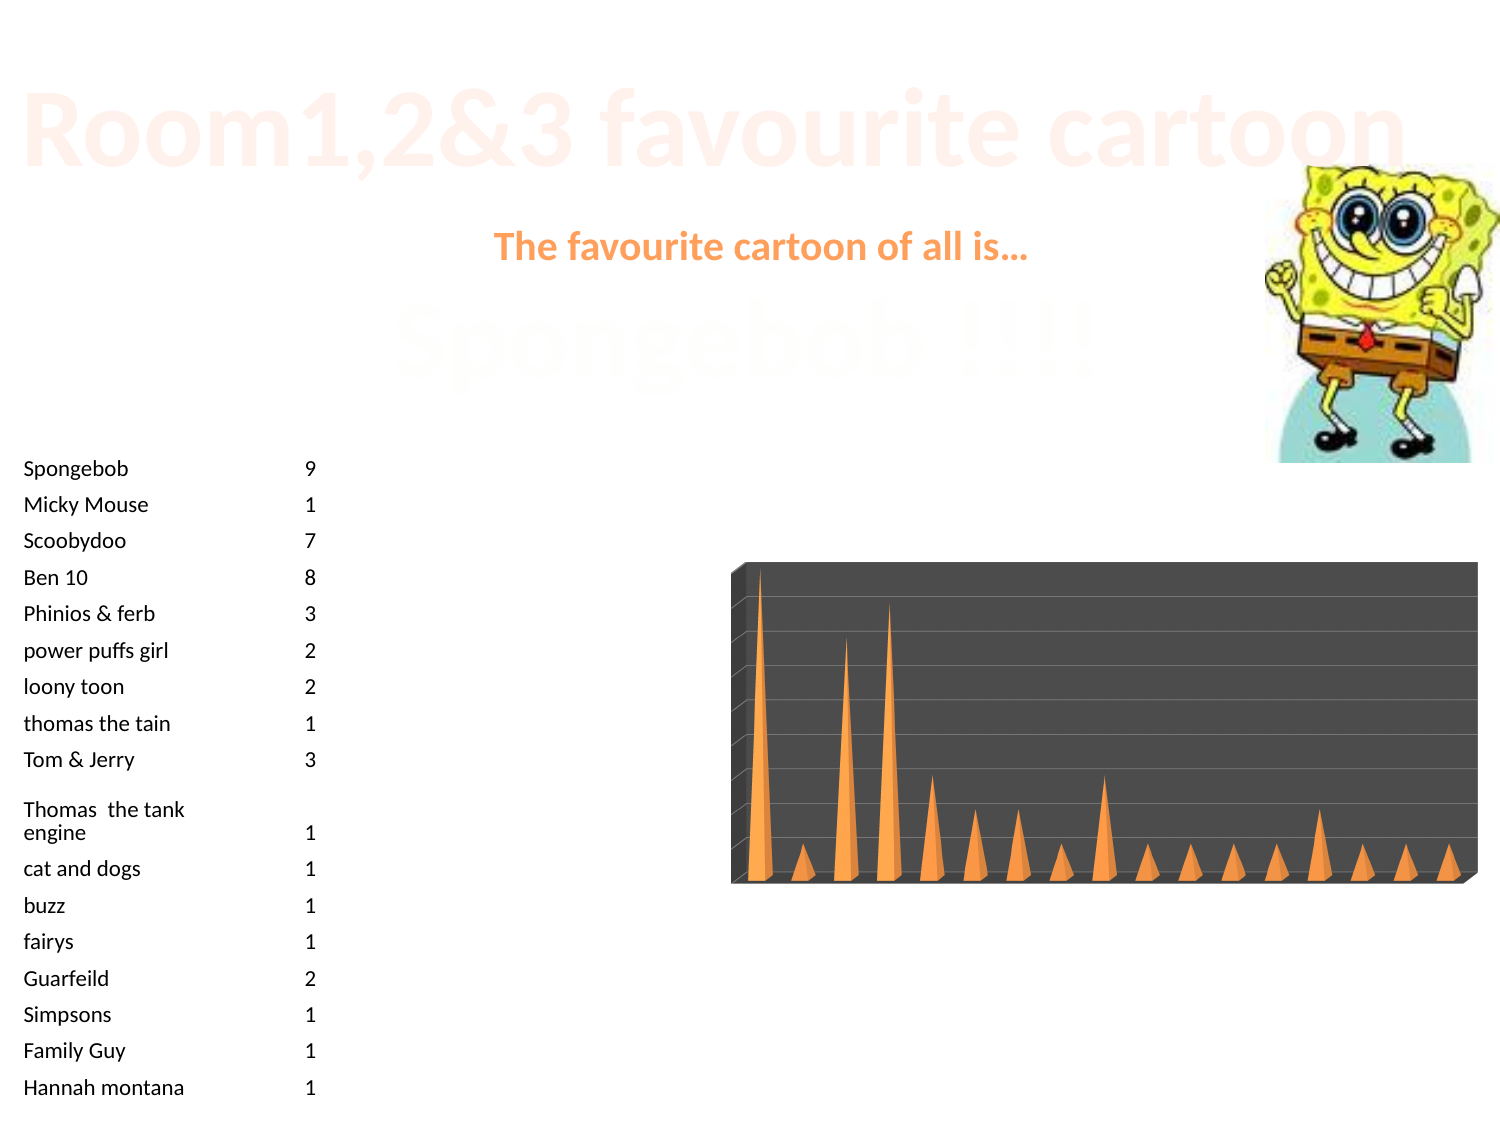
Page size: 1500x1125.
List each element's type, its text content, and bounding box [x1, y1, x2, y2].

text_box Spongebob !!!! [378, 257, 1120, 408]
table_cell fairys [23, 919, 215, 955]
table_cell 1 [215, 700, 316, 737]
picture [1265, 163, 1500, 463]
table_cell thomas the tain [23, 700, 215, 737]
table_cell 2 [215, 664, 316, 700]
table_cell Ben 10 [23, 555, 215, 591]
table_cell Hannah montana [23, 1065, 215, 1101]
table_cell 1 [215, 773, 316, 846]
text_box Room1,2&3 favourite cartoon [6, 46, 1425, 197]
table_cell 2 [215, 955, 316, 992]
table_cell Thomas the tank engine [23, 773, 215, 846]
table_cell 1 [215, 1065, 316, 1101]
table_cell 3 [215, 591, 316, 628]
chart [597, 468, 1500, 1125]
table_header Spongebob [23, 445, 215, 482]
table_cell 8 [215, 555, 316, 591]
table_cell 1 [215, 482, 316, 518]
table_cell 2 [215, 628, 316, 664]
table_header 9 [215, 445, 316, 482]
table_cell 1 [215, 846, 316, 883]
table_cell Guarfeild [23, 955, 215, 992]
table_cell 1 [215, 1028, 316, 1065]
table_cell Micky Mouse [23, 482, 215, 518]
table_cell cat and dogs [23, 846, 215, 883]
table_cell Simpsons [23, 992, 215, 1028]
table_cell Tom & Jerry [23, 737, 215, 773]
table_cell 1 [215, 883, 316, 919]
table_cell 1 [215, 919, 316, 955]
table_cell 7 [215, 518, 316, 555]
table_cell 3 [215, 737, 316, 773]
table_cell loony toon [23, 664, 215, 700]
table_cell Scoobydoo [23, 518, 215, 555]
table_cell buzz [23, 883, 215, 919]
table_cell 1 [215, 992, 316, 1028]
text_box The favourite cartoon of all is… [445, 210, 1079, 257]
table_cell power puffs girl [23, 628, 215, 664]
table_cell Family Guy [23, 1028, 215, 1065]
table_cell Phinios & ferb [23, 591, 215, 628]
